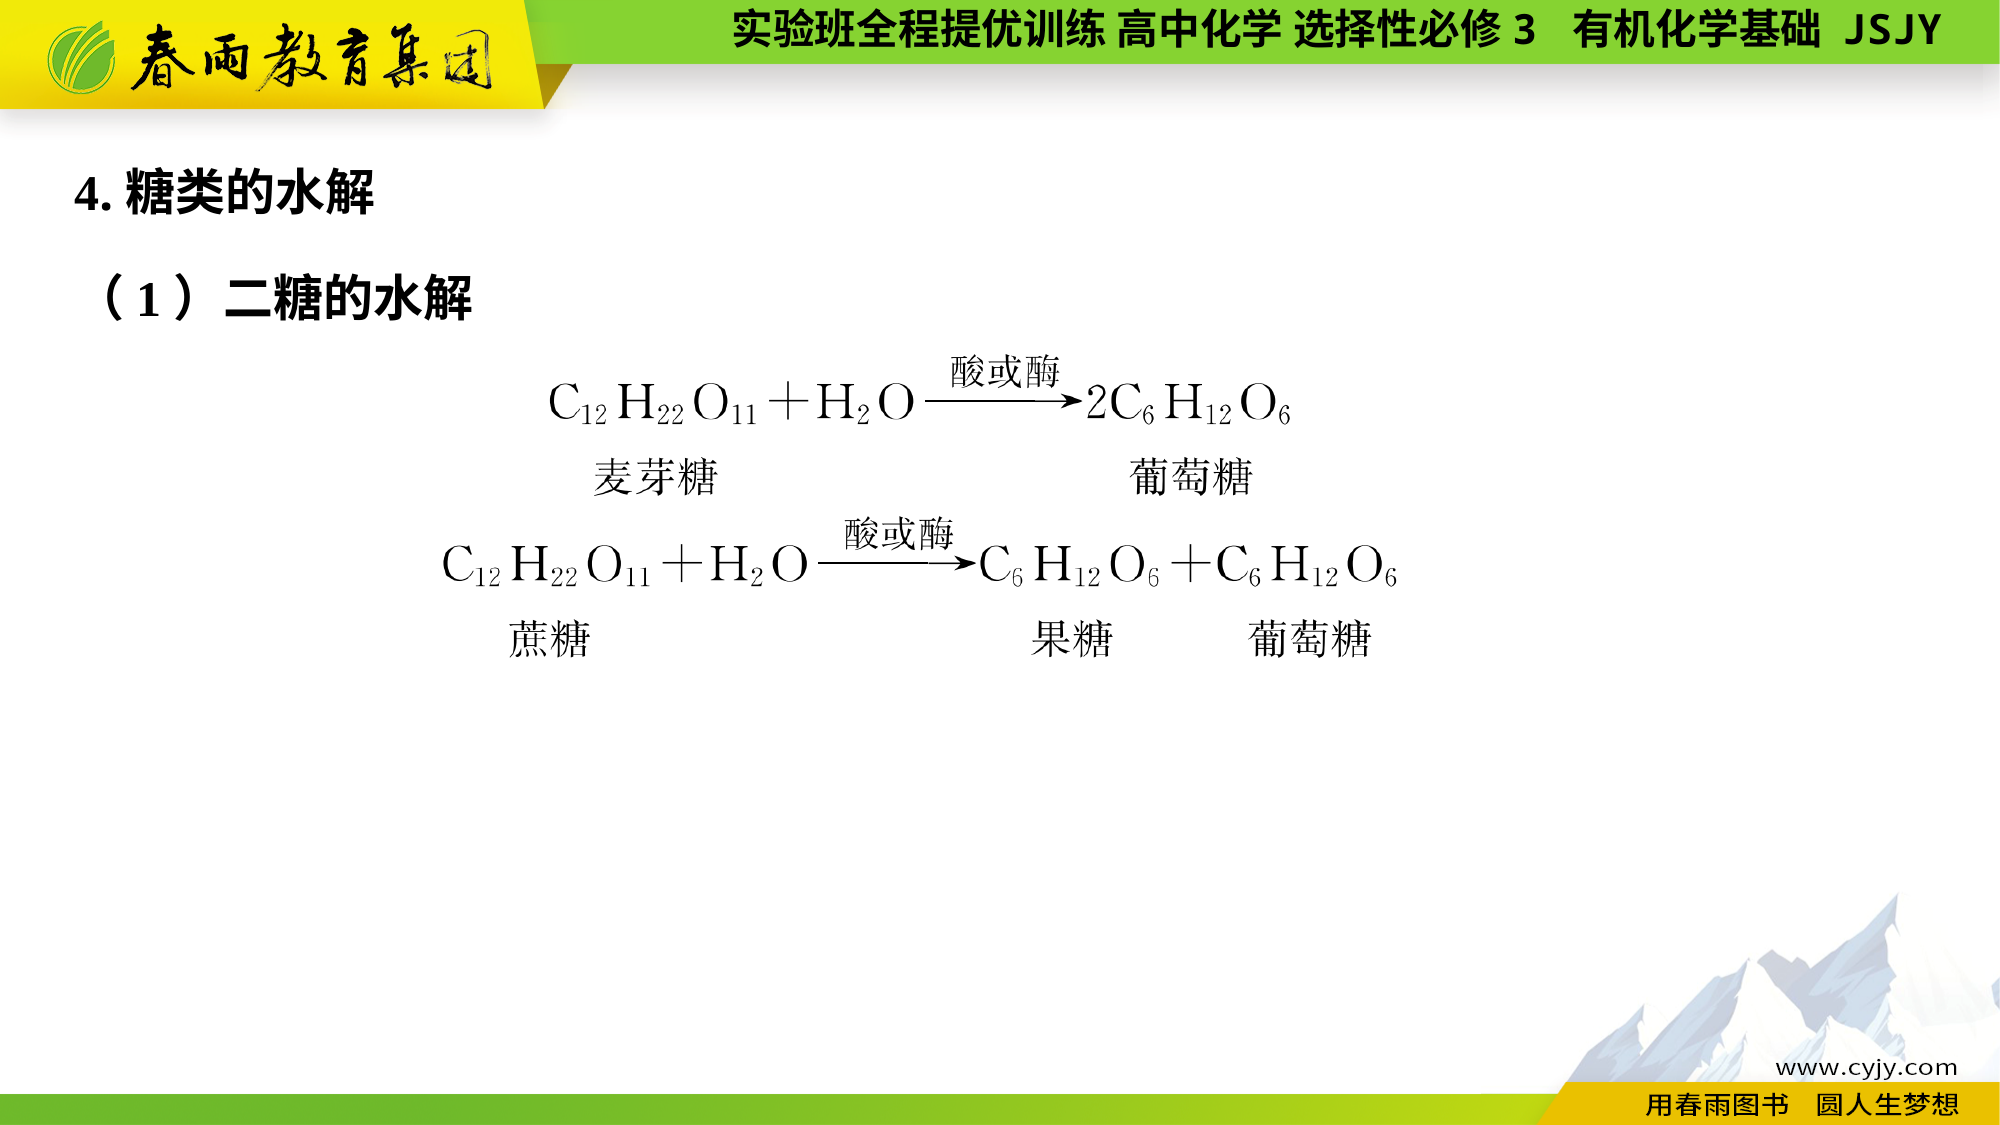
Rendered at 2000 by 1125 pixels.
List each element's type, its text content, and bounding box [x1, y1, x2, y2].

picture [0, 0, 2000, 1125]
list 4.糖类的水解 （1）二糖的水解 [59, 122, 1944, 325]
